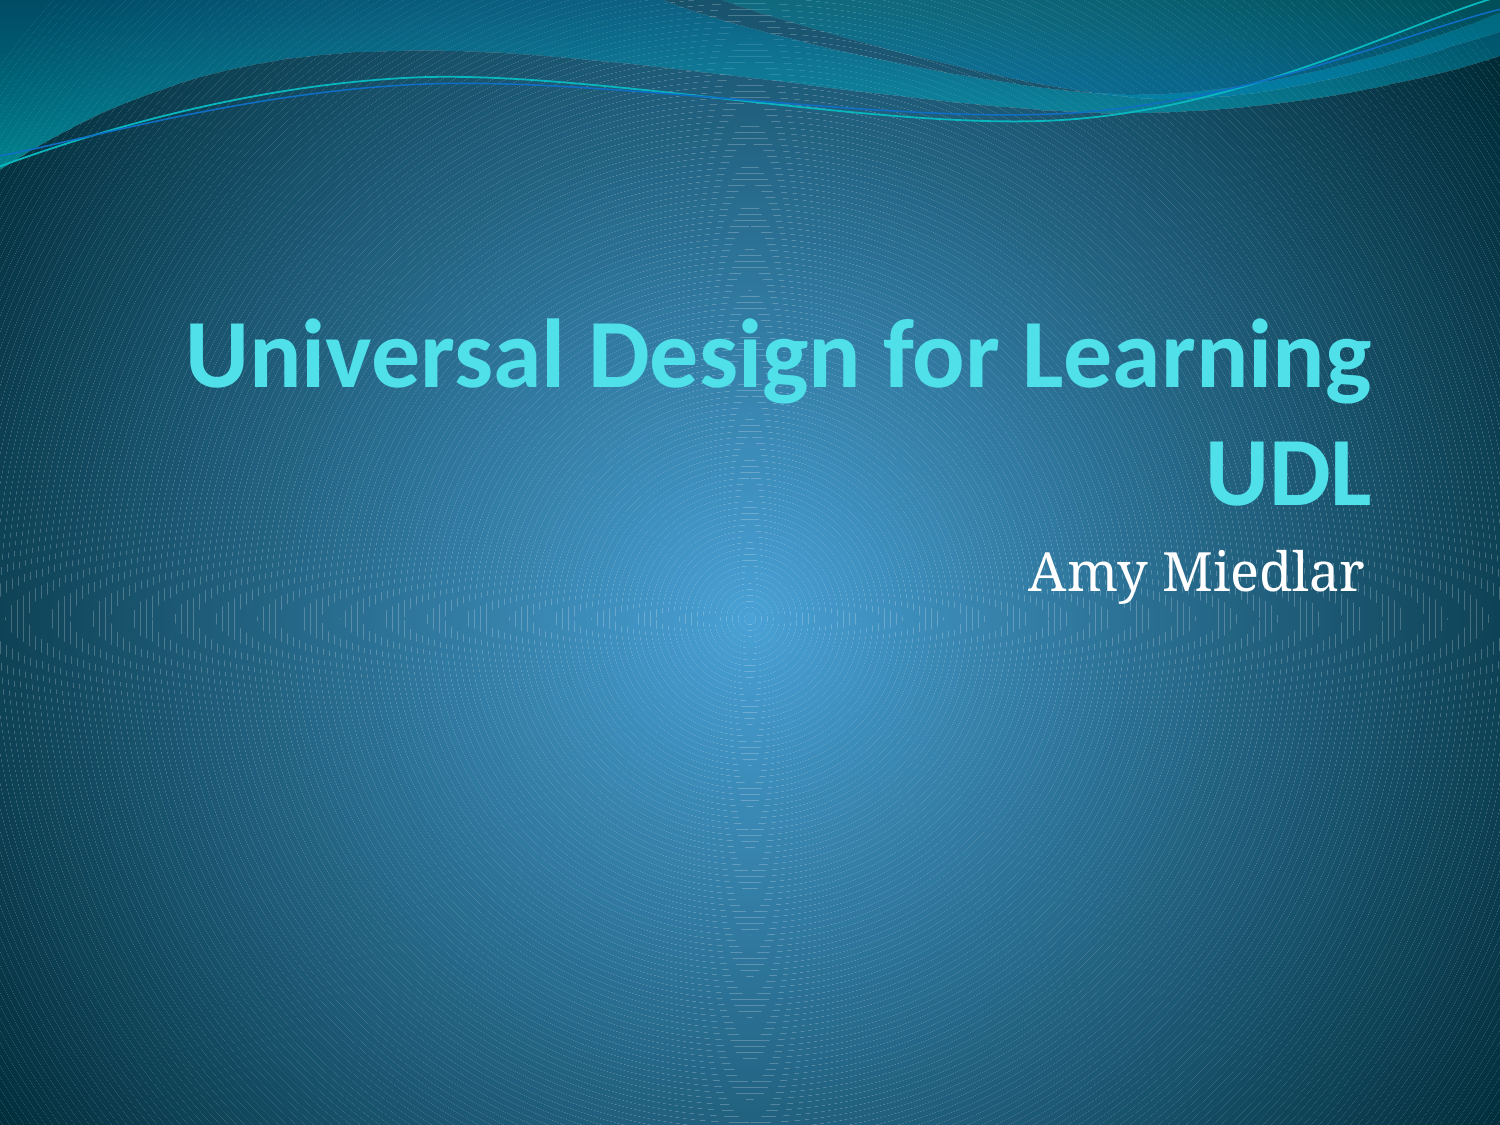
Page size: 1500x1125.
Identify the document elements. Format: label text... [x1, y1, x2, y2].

title Universal Design for Learning UDL [87, 224, 1376, 525]
subtitle Amy Miedlar [87, 529, 1376, 818]
